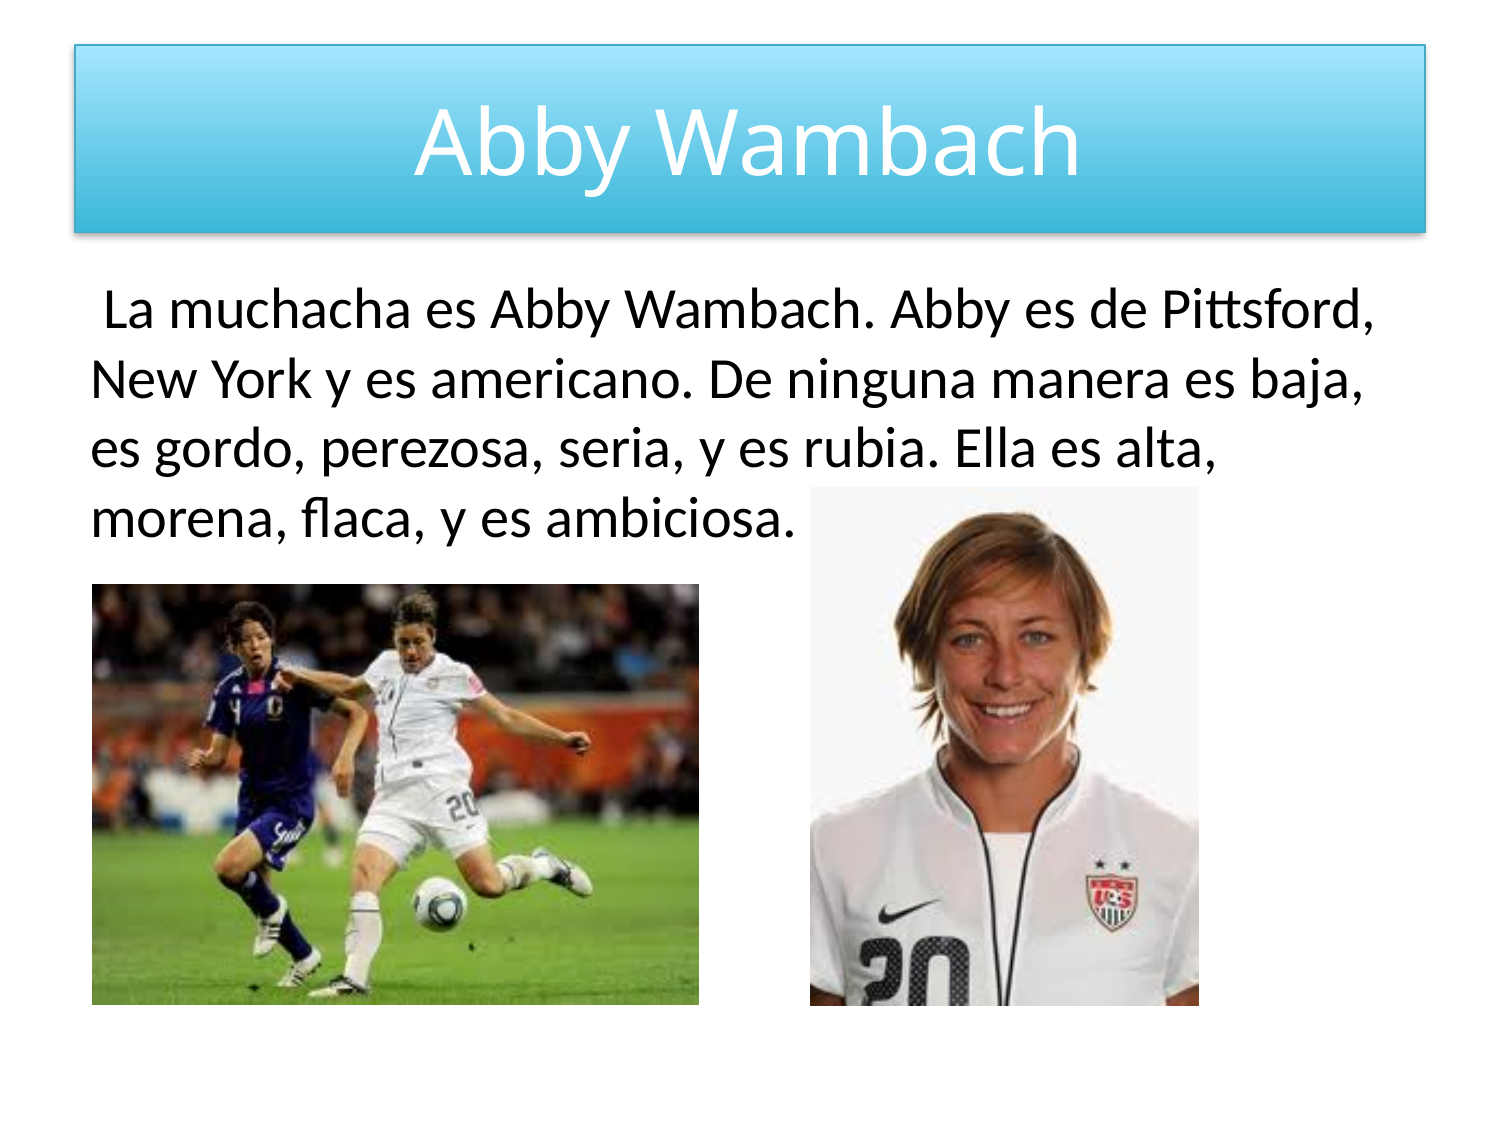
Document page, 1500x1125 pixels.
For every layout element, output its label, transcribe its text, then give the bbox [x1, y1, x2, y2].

list La muchacha es Abby Wambach. Abby es de Pittsford, New York y es americano. De ninguna manera es baja, es gordo, perezosa, seria, y es rubia. Ella es alta, morena, flaca, y es ambiciosa. [75, 262, 1425, 1005]
title Abby Wambach [74, 44, 1426, 233]
picture [91, 584, 700, 1006]
picture [810, 487, 1200, 1006]
